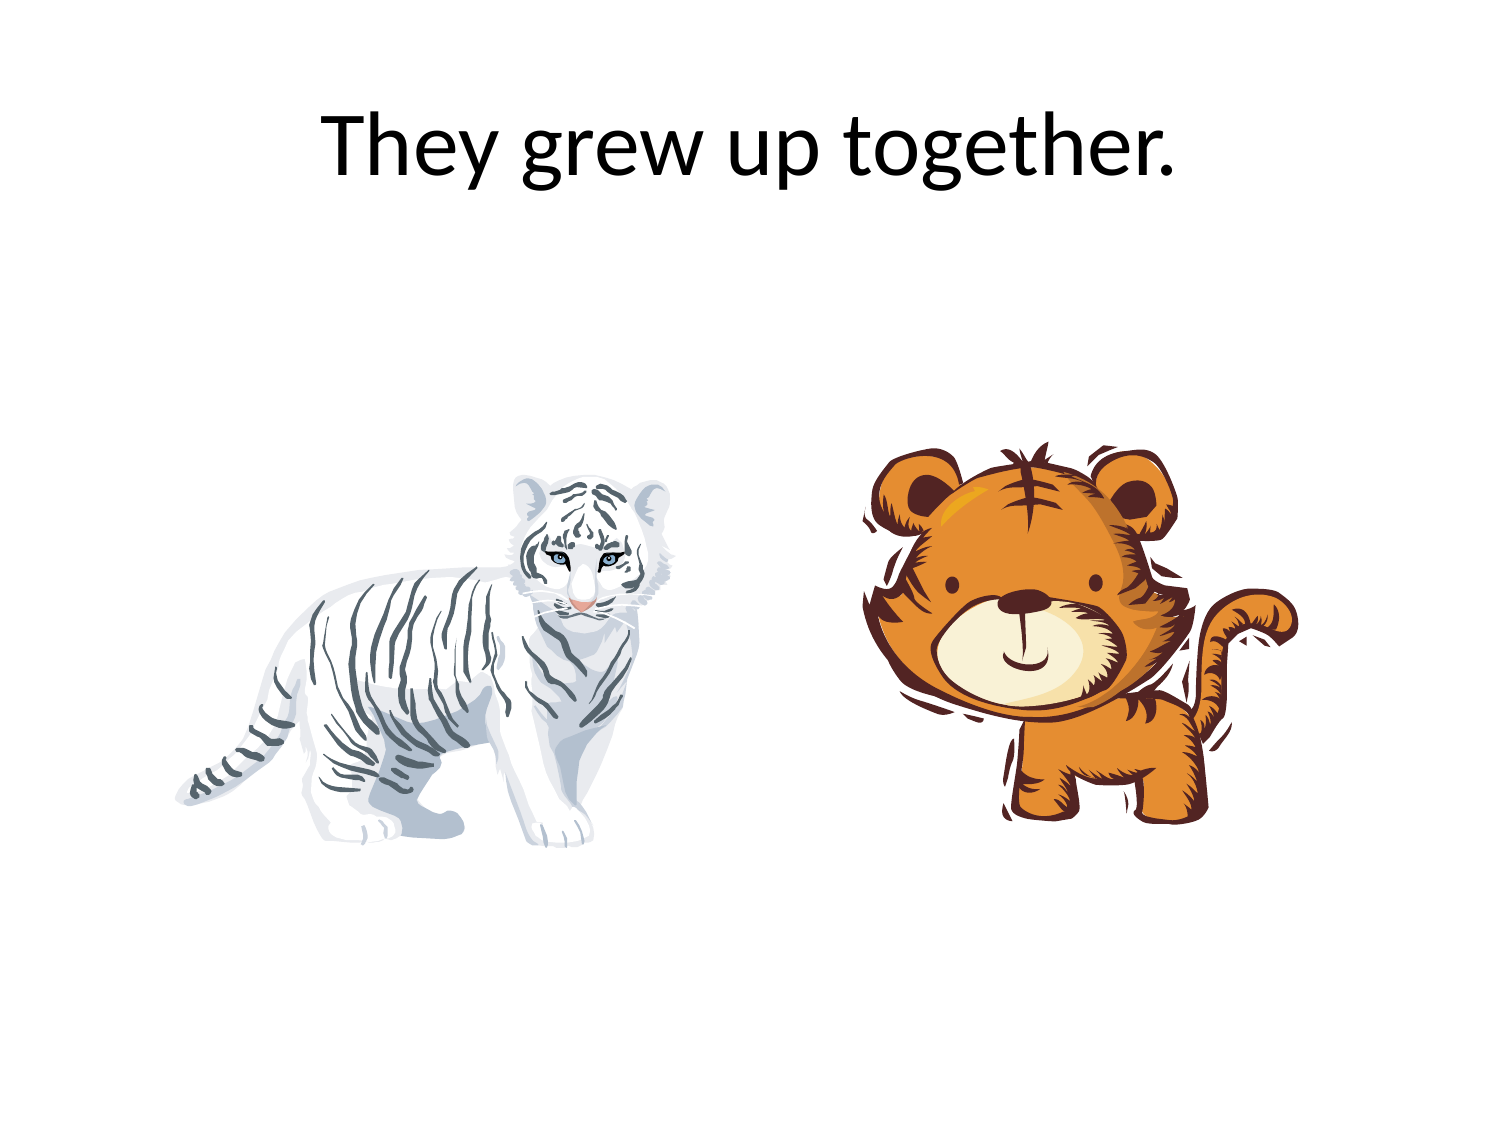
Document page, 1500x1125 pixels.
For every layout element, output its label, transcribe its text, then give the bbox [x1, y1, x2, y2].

picture [174, 474, 677, 849]
title They grew up together. [75, 45, 1425, 233]
picture [862, 441, 1299, 825]
